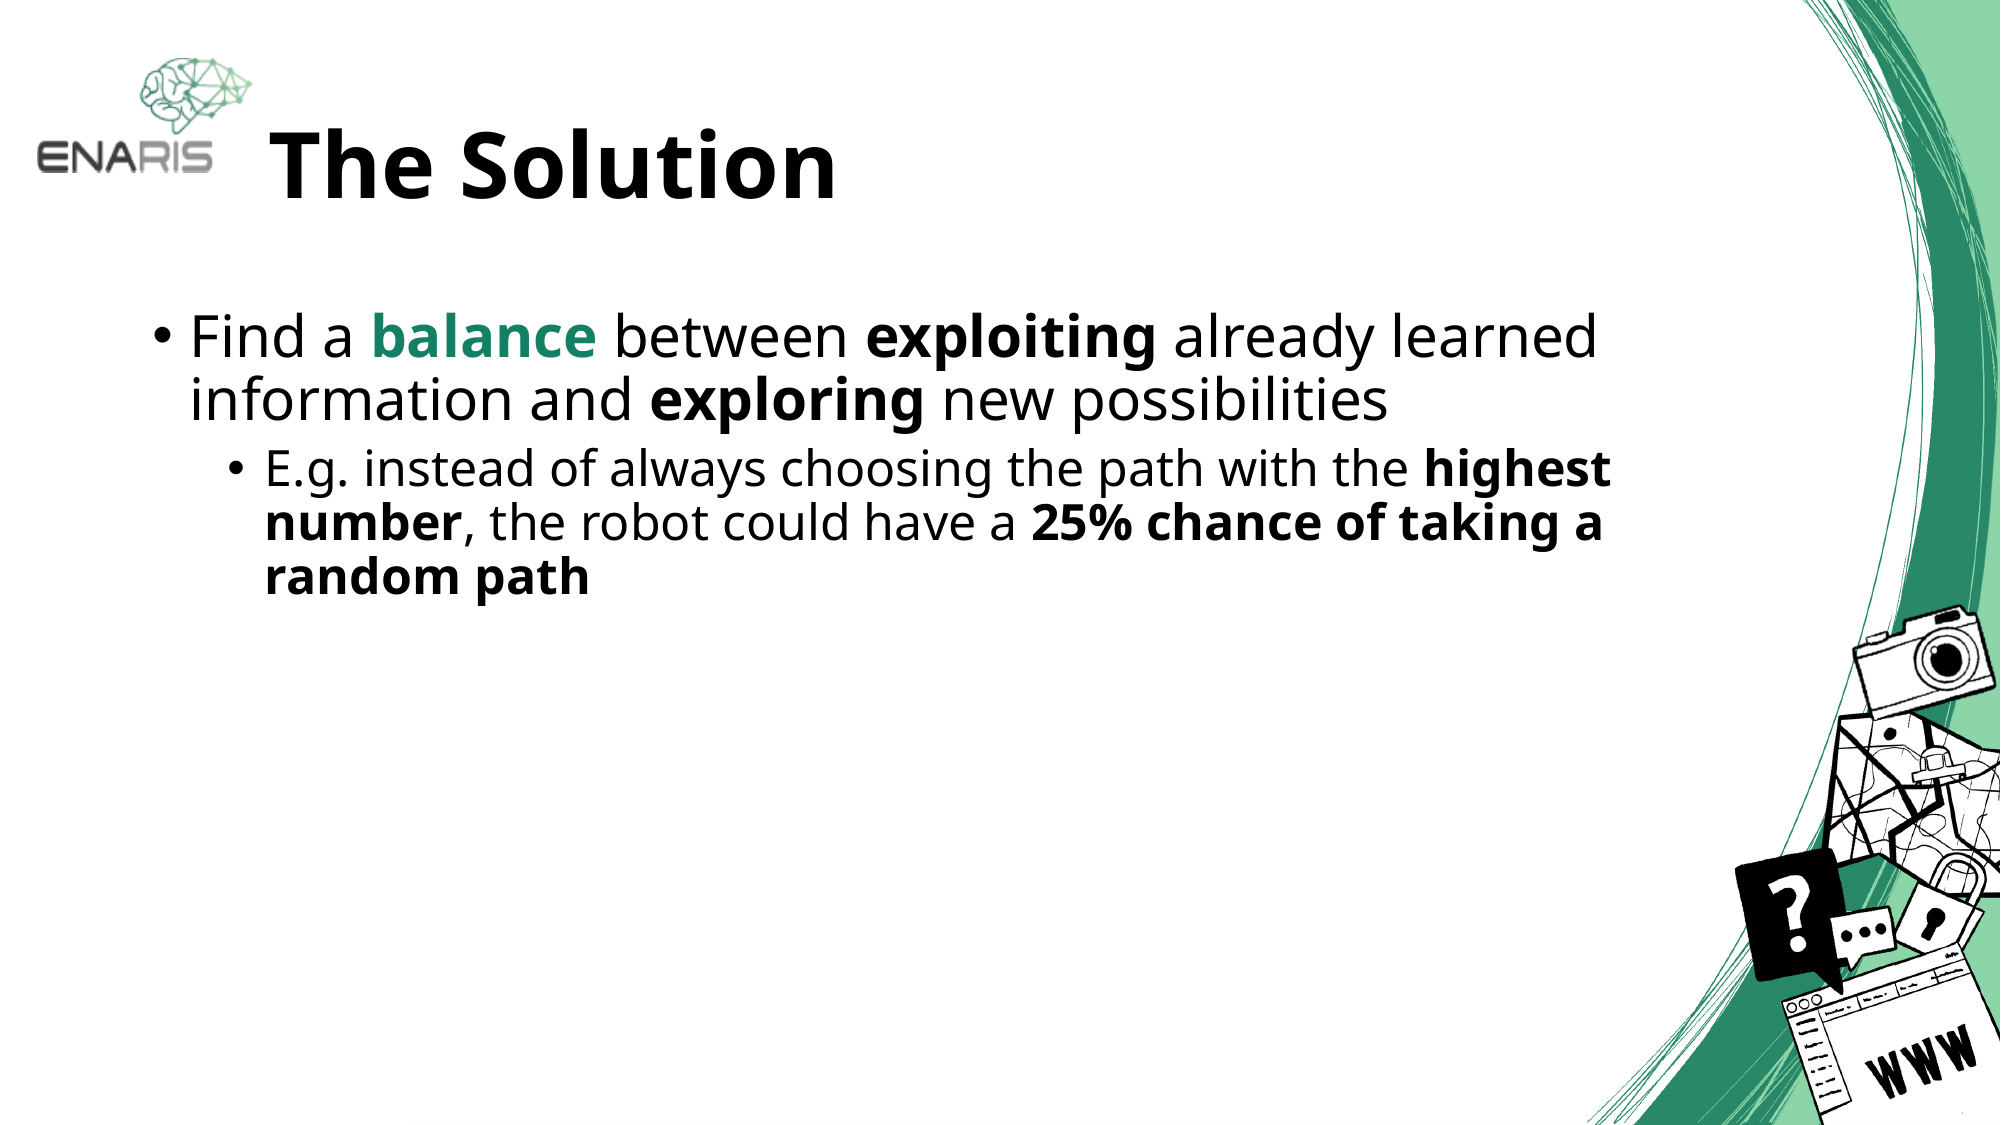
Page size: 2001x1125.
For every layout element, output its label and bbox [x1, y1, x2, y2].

picture [408, 0, 2000, 1125]
list [137, 299, 1728, 1014]
picture [37, 58, 254, 173]
title [253, 59, 1863, 278]
